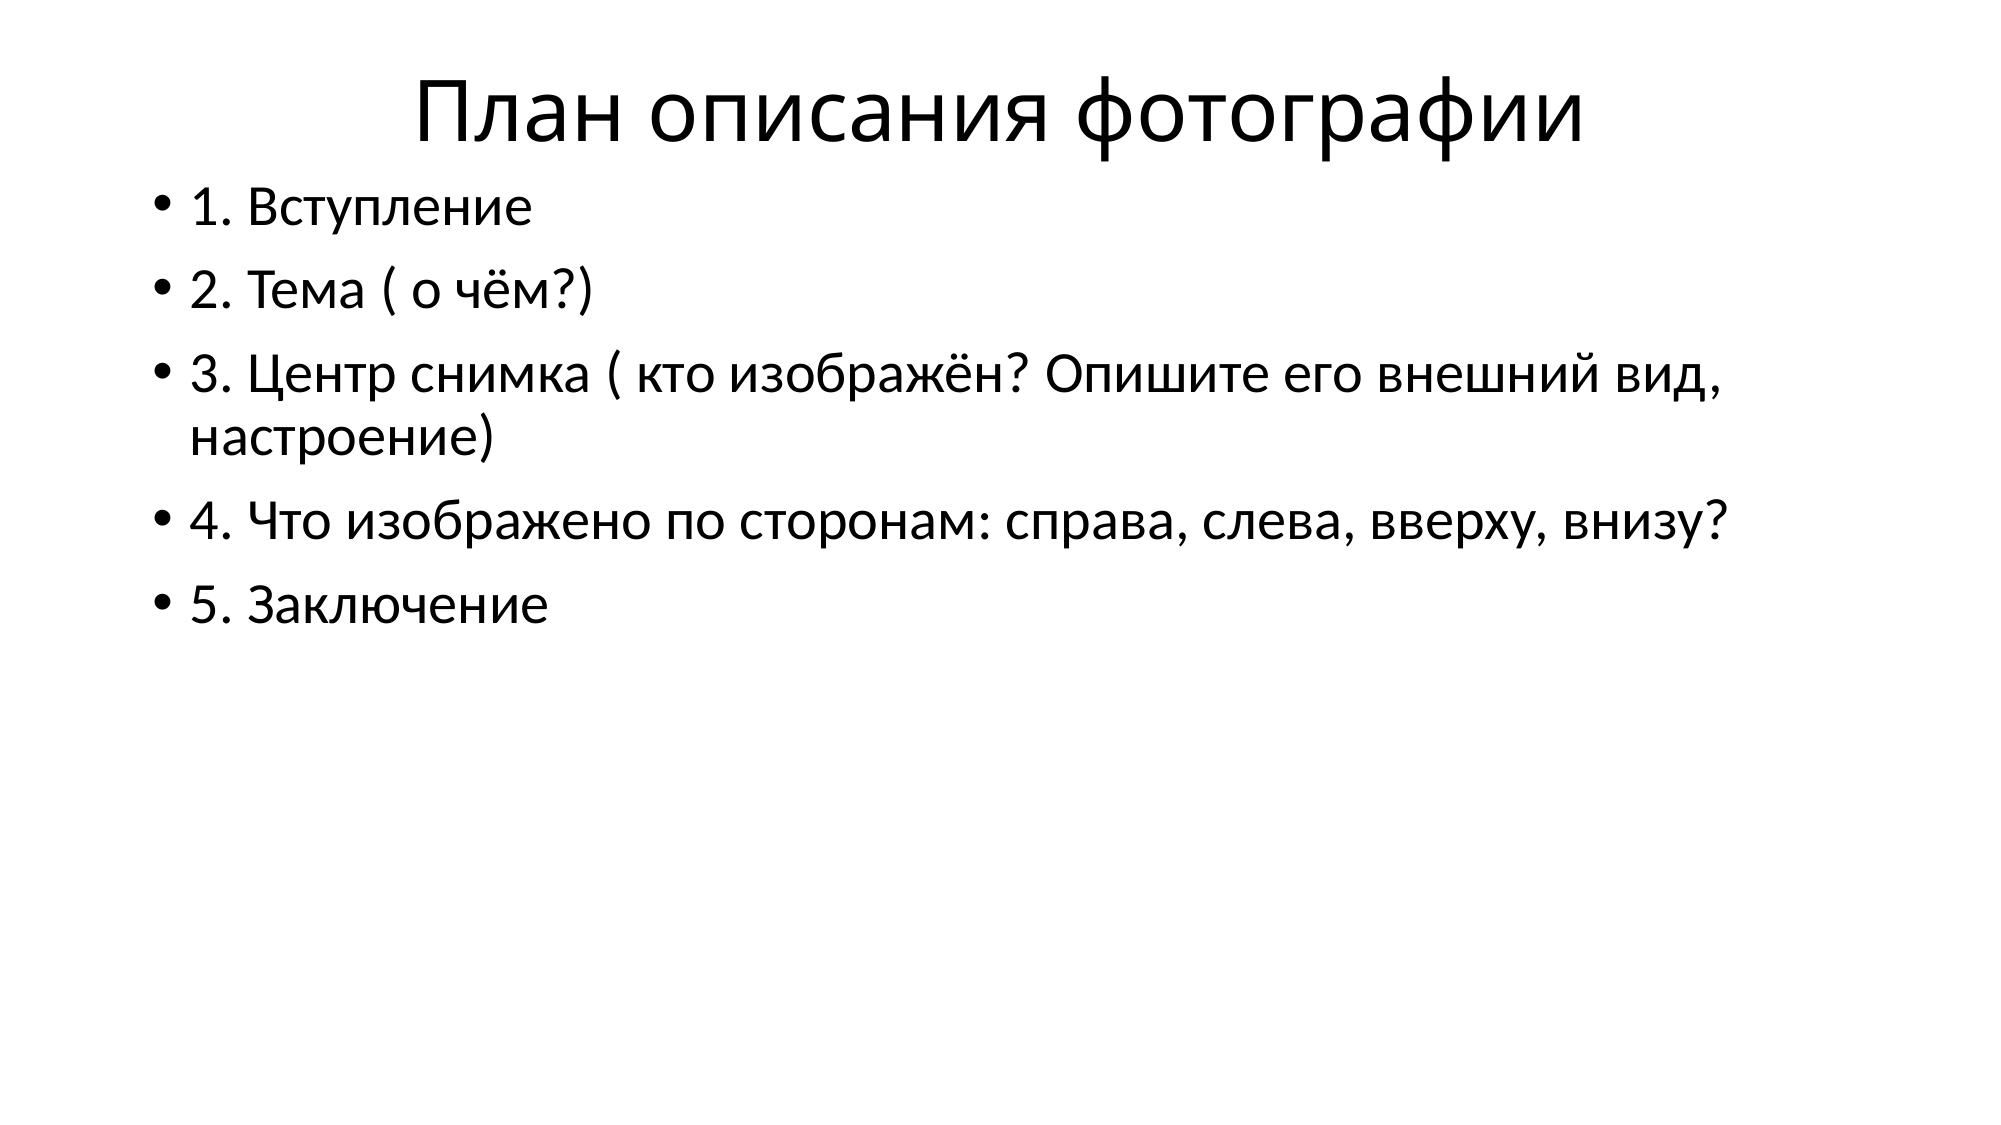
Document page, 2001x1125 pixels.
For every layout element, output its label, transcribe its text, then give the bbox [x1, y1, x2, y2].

title План описания фотографии [137, 59, 1863, 167]
list 1. Вступление 2. Тема ( о чём?) 3. Центр снимка ( кто изображён? Опишите его внешний вид, настроение) 4. Что изображено по сторонам: справа, слева, вверху, внизу? 5. Заключение [137, 167, 1863, 1014]
